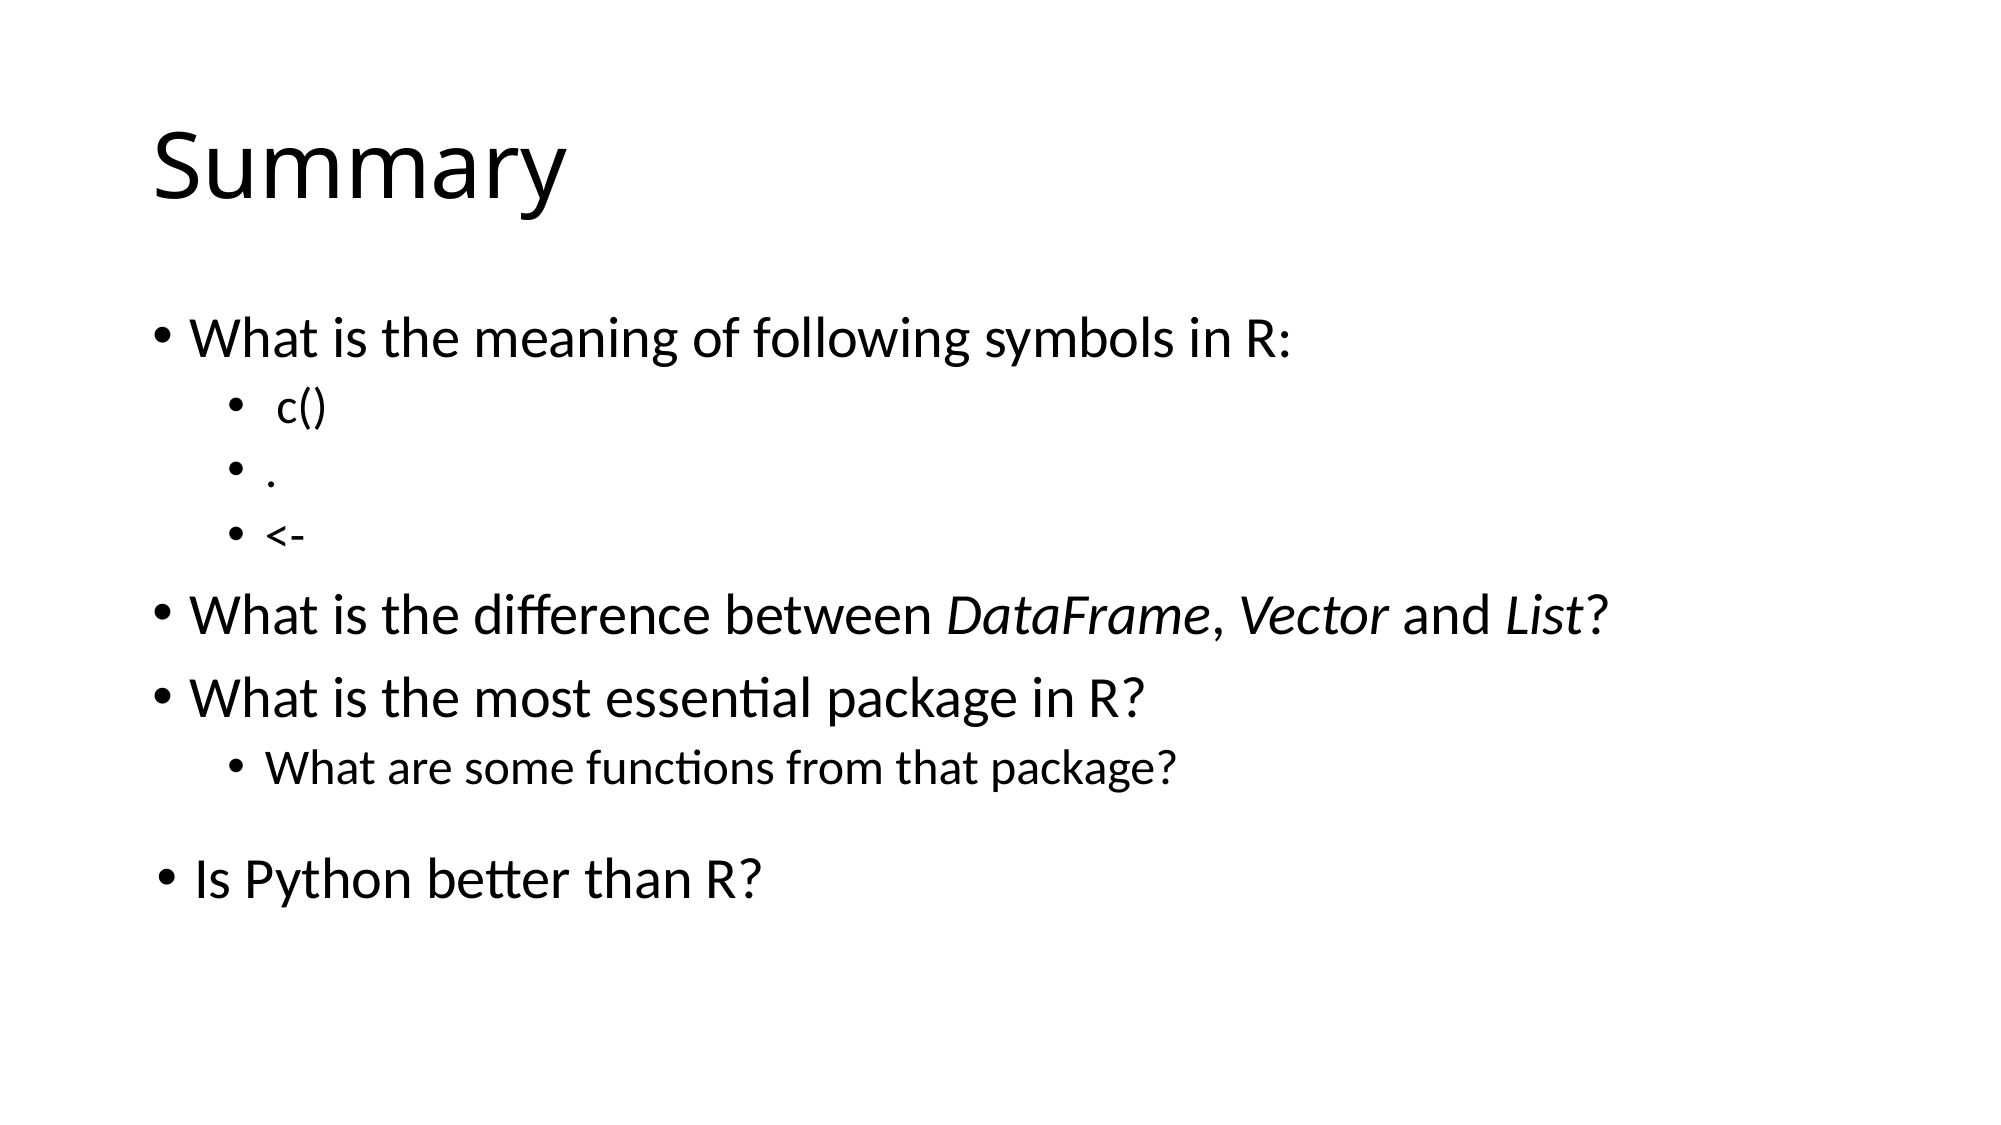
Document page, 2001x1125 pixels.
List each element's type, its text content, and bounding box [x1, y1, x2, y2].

list What is the meaning of following symbols in R: c() . <- What is the difference between DataFrame, Vector and List? What is the most essential package in R? What are some functions from that package? [137, 299, 1863, 881]
title Summary [137, 59, 1863, 278]
text_box Is Python better than R? [141, 841, 781, 920]
